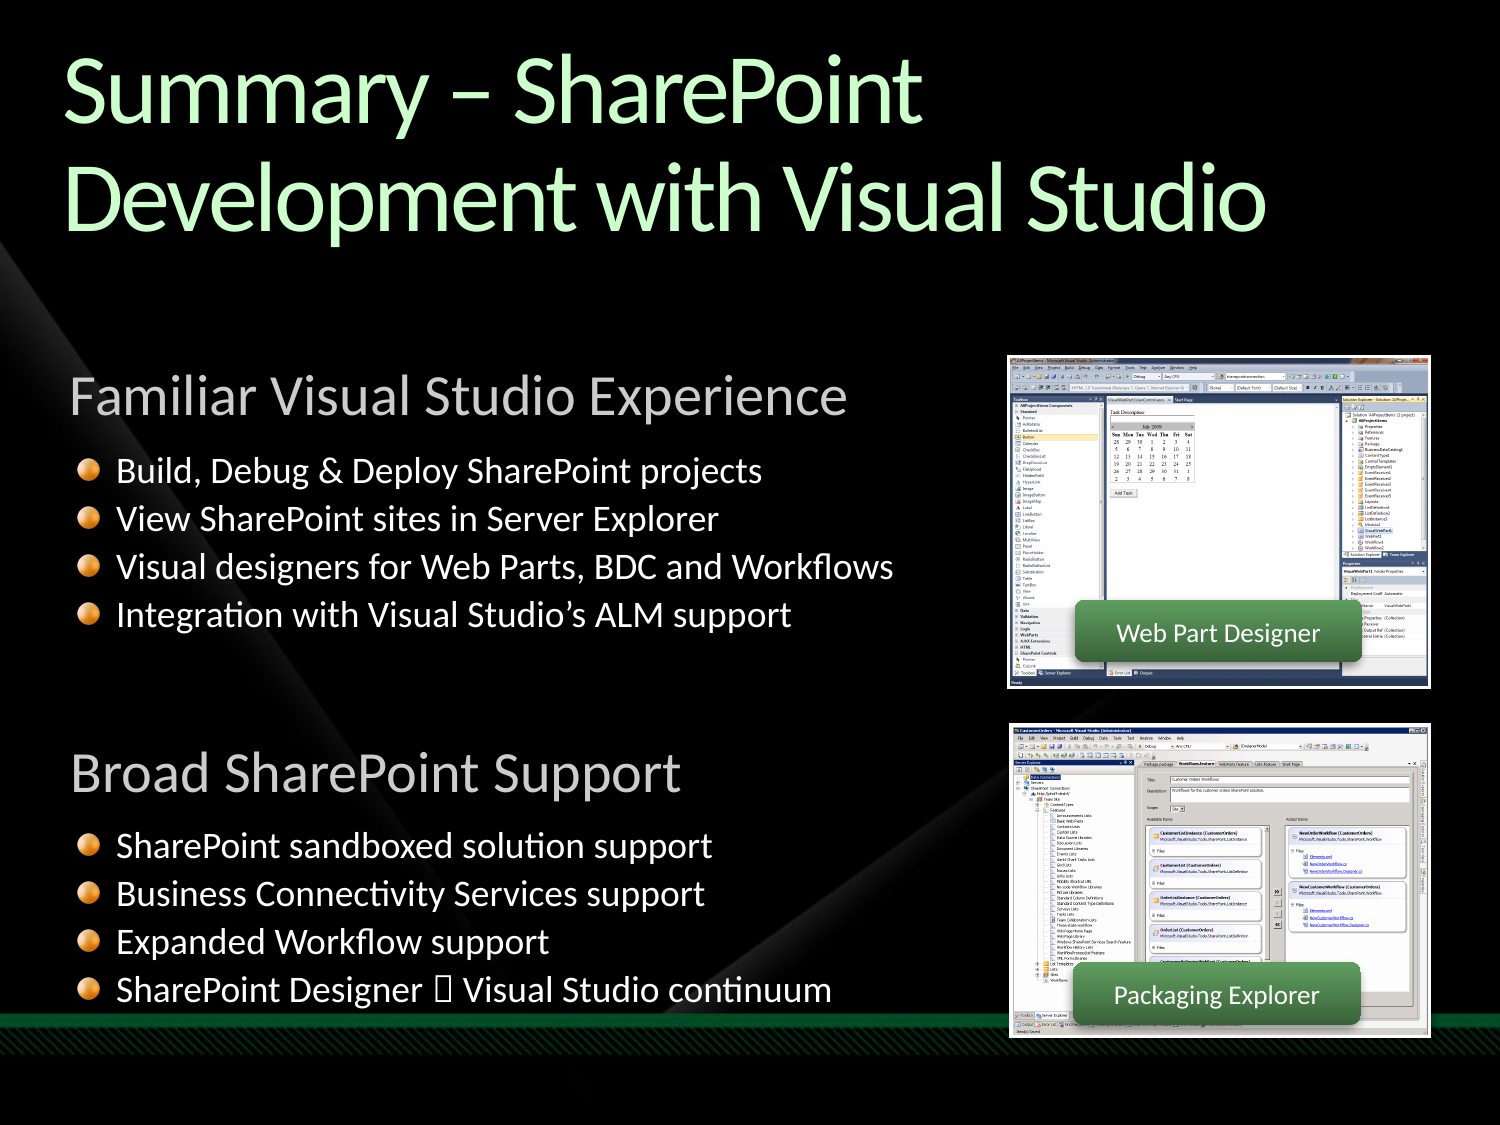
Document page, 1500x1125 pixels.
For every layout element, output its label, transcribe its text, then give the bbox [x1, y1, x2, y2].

text_box Broad SharePoint Support [70, 734, 1000, 805]
picture [0, 0, 1500, 1125]
text_box Build, Debug & Deploy SharePoint projects View SharePoint sites in Server Explorer Visual designers for Web Parts, BDC and Workflows Integration with Visual Studio’s ALM support [62, 444, 1000, 644]
text_box SharePoint sandboxed solution support Business Connectivity Services support Expanded Workflow support SharePoint Designer  Visual Studio continuum [62, 819, 1000, 1019]
text_box Familiar Visual Studio Experience [69, 357, 1000, 428]
title Summary – SharePoint Development with Visual Studio [62, 37, 1438, 256]
